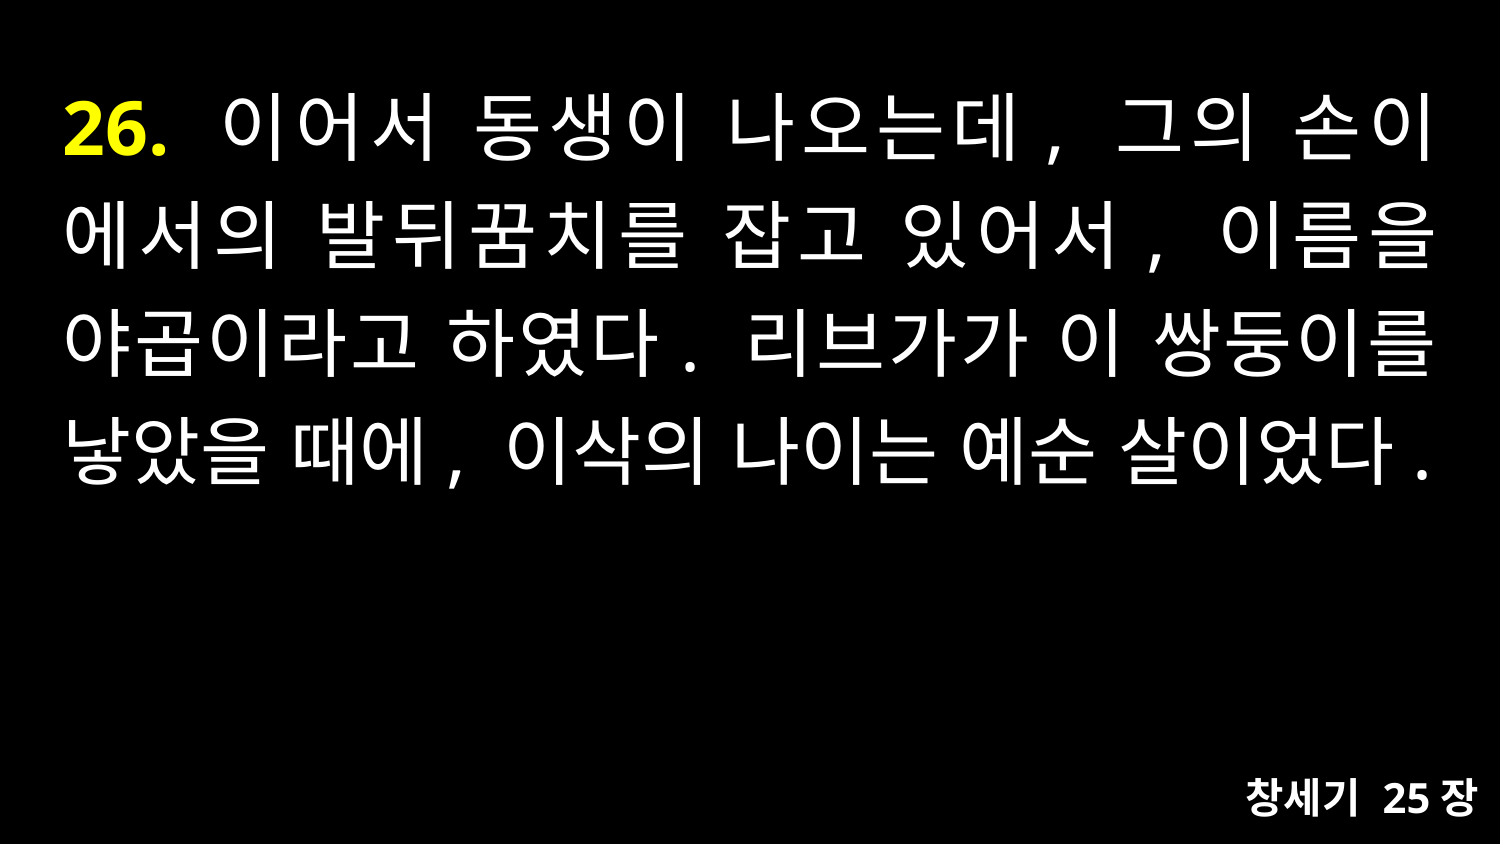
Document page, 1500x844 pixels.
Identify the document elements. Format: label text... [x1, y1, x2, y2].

subtitle 창세기 25장 [916, 770, 1500, 844]
title 26. 이어서 동생이 나오는데, 그의 손이 에서의 발뒤꿈치를 잡고 있어서, 이름을 야곱이라고 하였다. 리브가가 이 쌍둥이를 낳았을 때에, 이삭의 나이는 예순 살이었다. [0, 0, 1500, 844]
